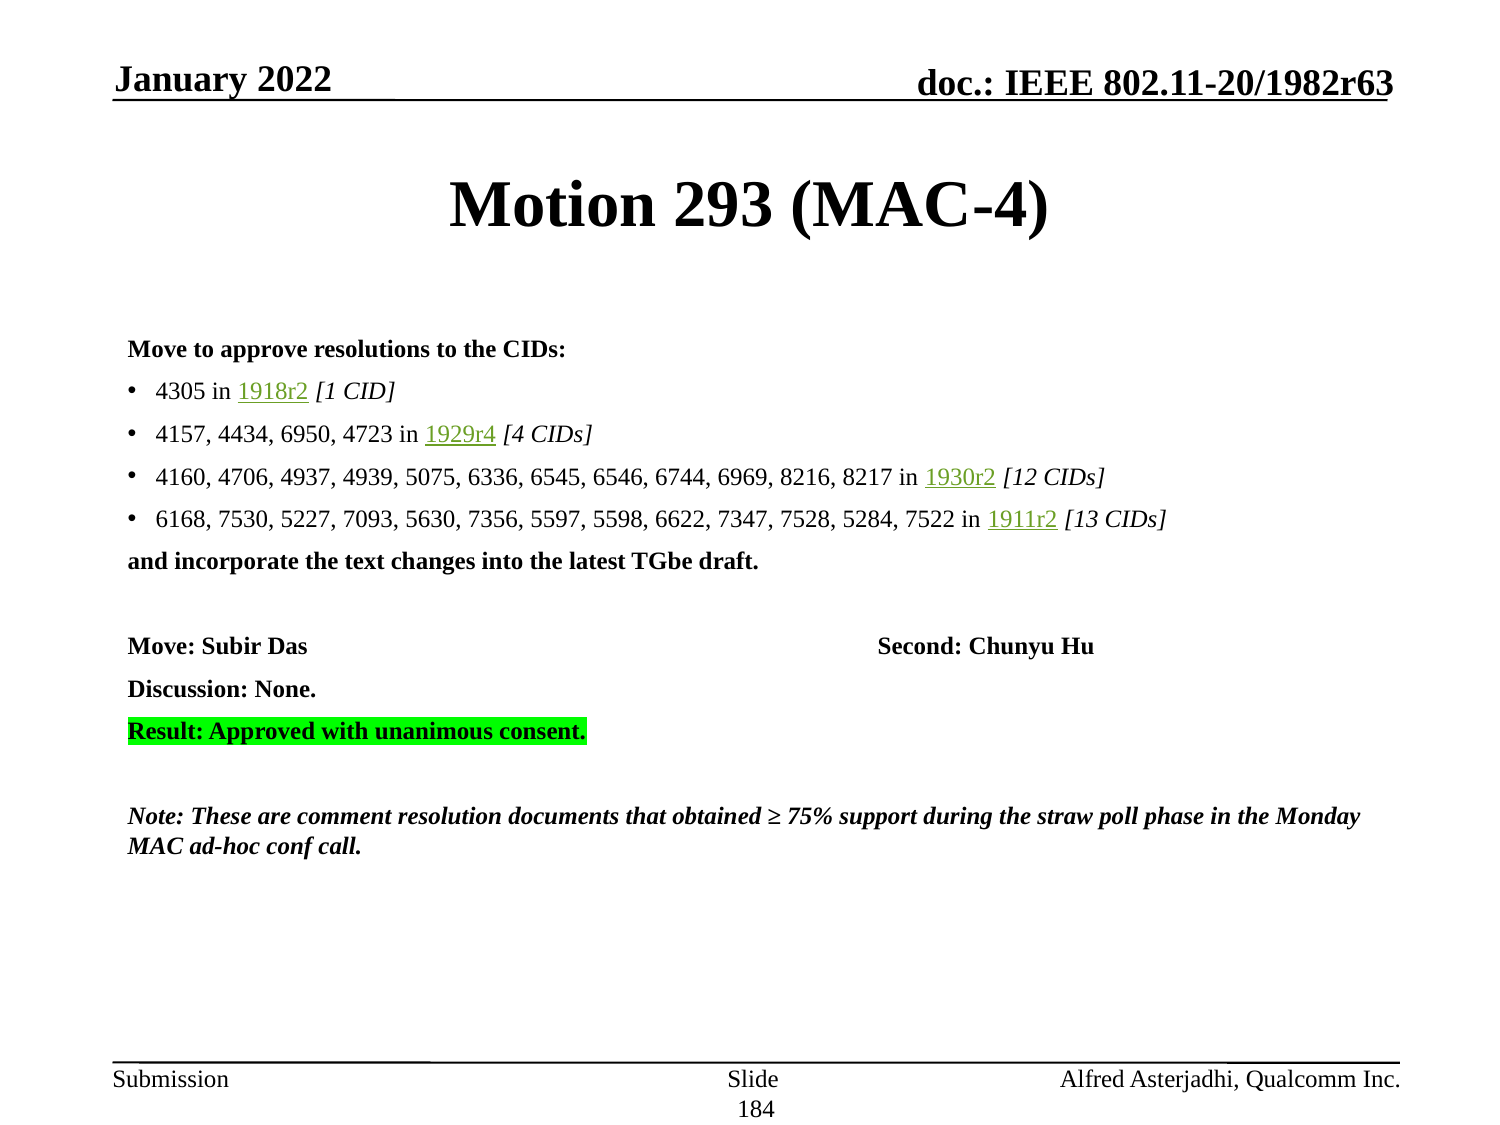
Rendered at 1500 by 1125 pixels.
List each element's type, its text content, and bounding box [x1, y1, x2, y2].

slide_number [114, 54, 423, 100]
slide_number Slide 184 [712, 1061, 800, 1123]
list Move to approve resolutions to the CIDs: 4305 in 1918r2 [1 CID] 4157, 4434, 6950, 4723 in 1929r4 [4 CIDs] 4160, 4706, 4937, 4939, 5075, 6336, 6545, 6546, 6744, 6969, 8216, 8217 in 1930r2 [12 CIDs] 6168, 7530, 5227, 7093, 5630, 7356, 5597, 5598, 6622, 7347, 7528, 5284, 7522 in 1911r2 [13 CIDs] and incorporate the text changes into the latest TGbe draft. Move: Subir Das Second: Chunyu Hu Discussion: None. Result: Approved with unanimous consent. Note: These are comment resolution documents that obtained ≥ 75% support during the straw poll phase in the Monday MAC ad-hoc conf call. [112, 324, 1388, 1063]
title Motion 293 (MAC-4) [112, 112, 1388, 288]
footer Alfred Asterjadhi, Qualcomm Inc. [878, 1061, 1402, 1093]
